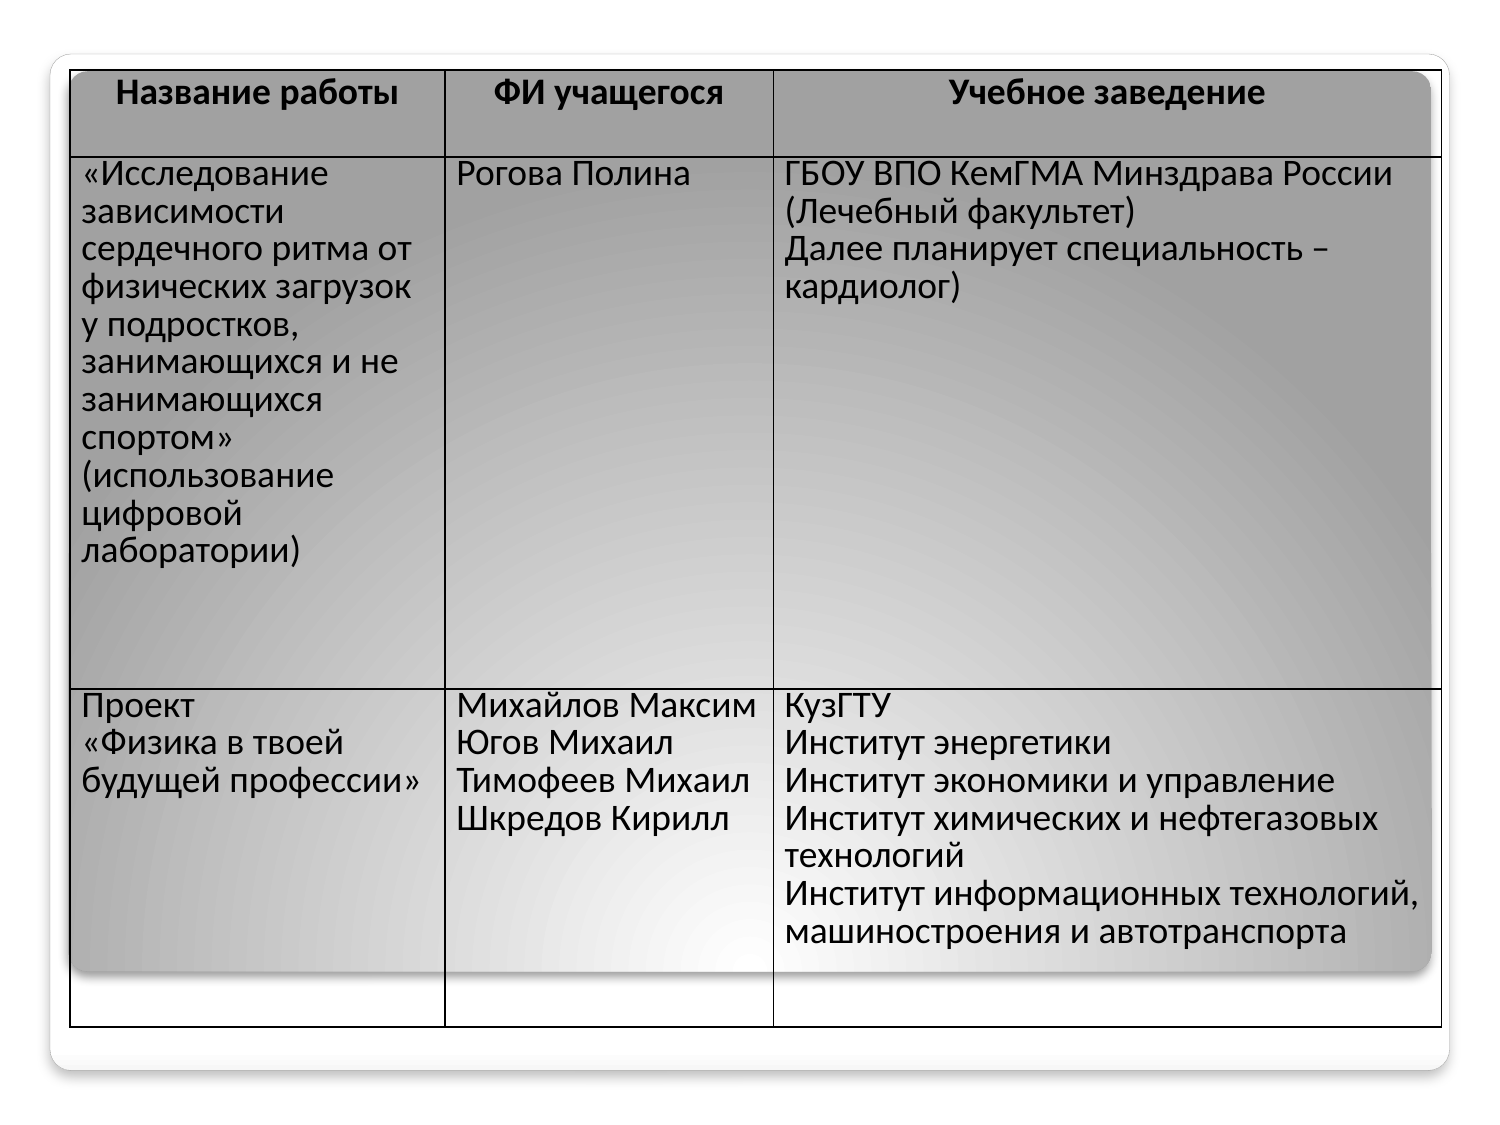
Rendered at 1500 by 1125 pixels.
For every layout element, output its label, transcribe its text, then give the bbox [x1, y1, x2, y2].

table_cell Рогова Полина [446, 158, 773, 688]
table_header Название работы [71, 71, 444, 156]
table_cell Проект «Физика в твоей будущей профессии» [71, 690, 444, 1026]
table_header Учебное заведение [774, 71, 1441, 156]
table_header ФИ учащегося [446, 71, 773, 156]
table_cell Михайлов Максим Югов Михаил Тимофеев Михаил Шкредов Кирилл [446, 690, 773, 1026]
table_cell КузГТУ Институт энергетики Институт экономики и управление Институт химических и нефтегазовых технологий Институт информационных технологий, машиностроения и автотранспорта [774, 690, 1441, 1026]
table_cell «Исследование зависимости сердечного ритма от физических загрузок у подростков, занимающихся и не занимающихся спортом» (использование цифровой лаборатории) [71, 158, 444, 688]
table_cell ГБОУ ВПО КемГМА Минздрава России (Лечебный факультет) Далее планирует специальность – кардиолог) [774, 158, 1441, 688]
